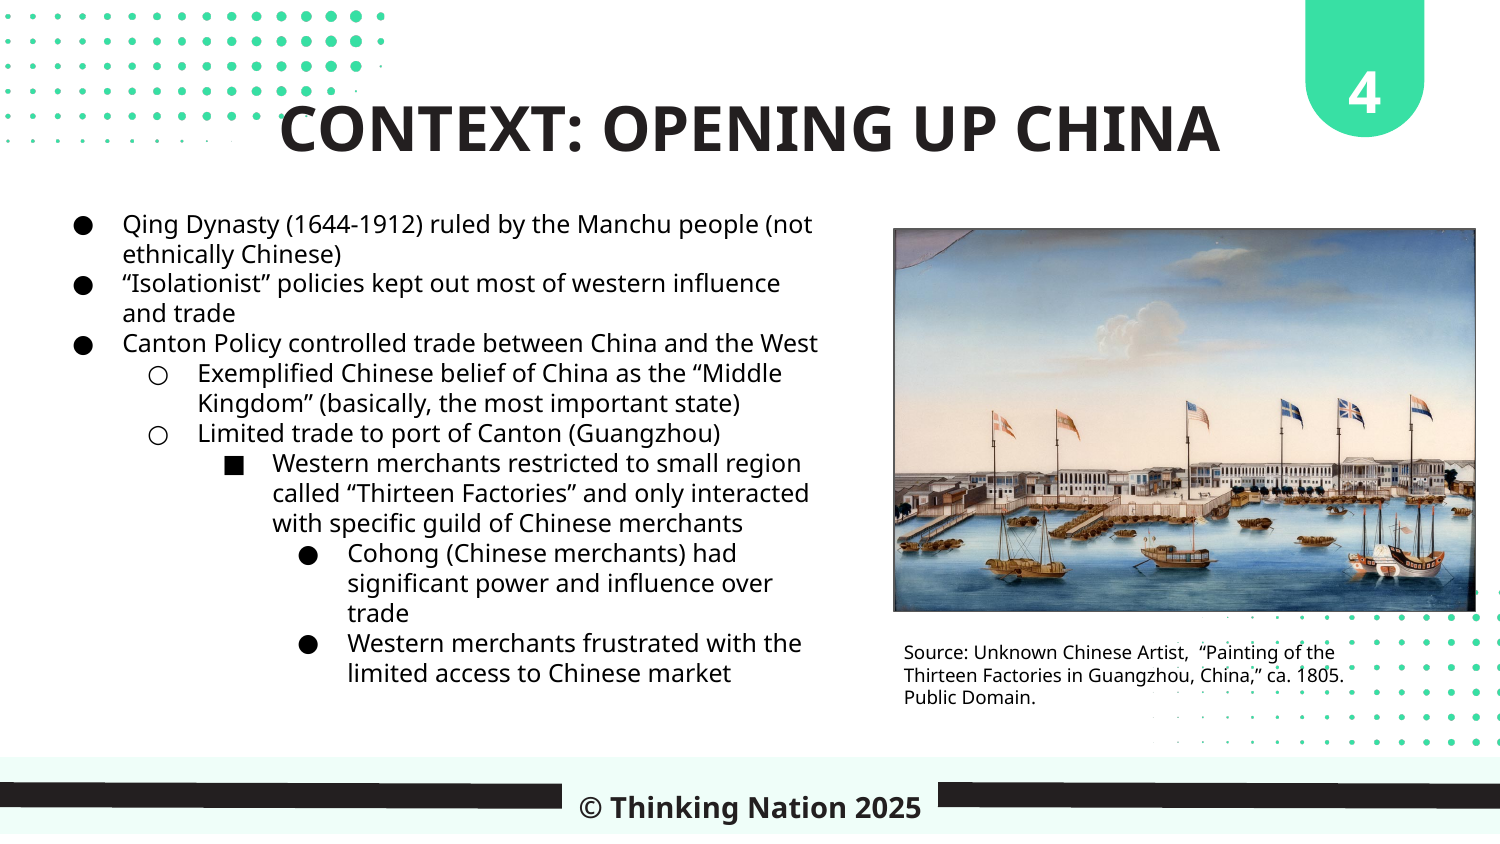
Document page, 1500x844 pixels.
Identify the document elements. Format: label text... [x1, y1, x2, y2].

text_box [0, 0, 385, 144]
text_box CONTEXT: OPENING UP CHINA [209, 59, 1291, 165]
picture [894, 229, 1476, 612]
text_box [0, 756, 1500, 835]
text_box Source: Unknown Chinese Artist, “Painting of the Thirteen Factories in Guangzhou, China,” ca. 1805. Public Domain. [888, 626, 1398, 657]
text_box Qing Dynasty (1644-1912) ruled by the Manchu people (not ethnically Chinese) “Isolationist” policies kept out most of western influence and trade Canton Policy controlled trade between China and the West Exemplified Chinese belief of China as the “Middle Kingdom” (basically, the most important state) Limited trade to port of Canton (Guangzhou) Western merchants restricted to small region called “Thirteen Factories” and only interacted with specific guild of Chinese merchants Cohong (Chinese merchants) had significant power and influence over trade Western merchants frustrated with the limited access to Chinese market [47, 208, 829, 688]
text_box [1300, 0, 1430, 138]
text_box [1128, 590, 1500, 755]
